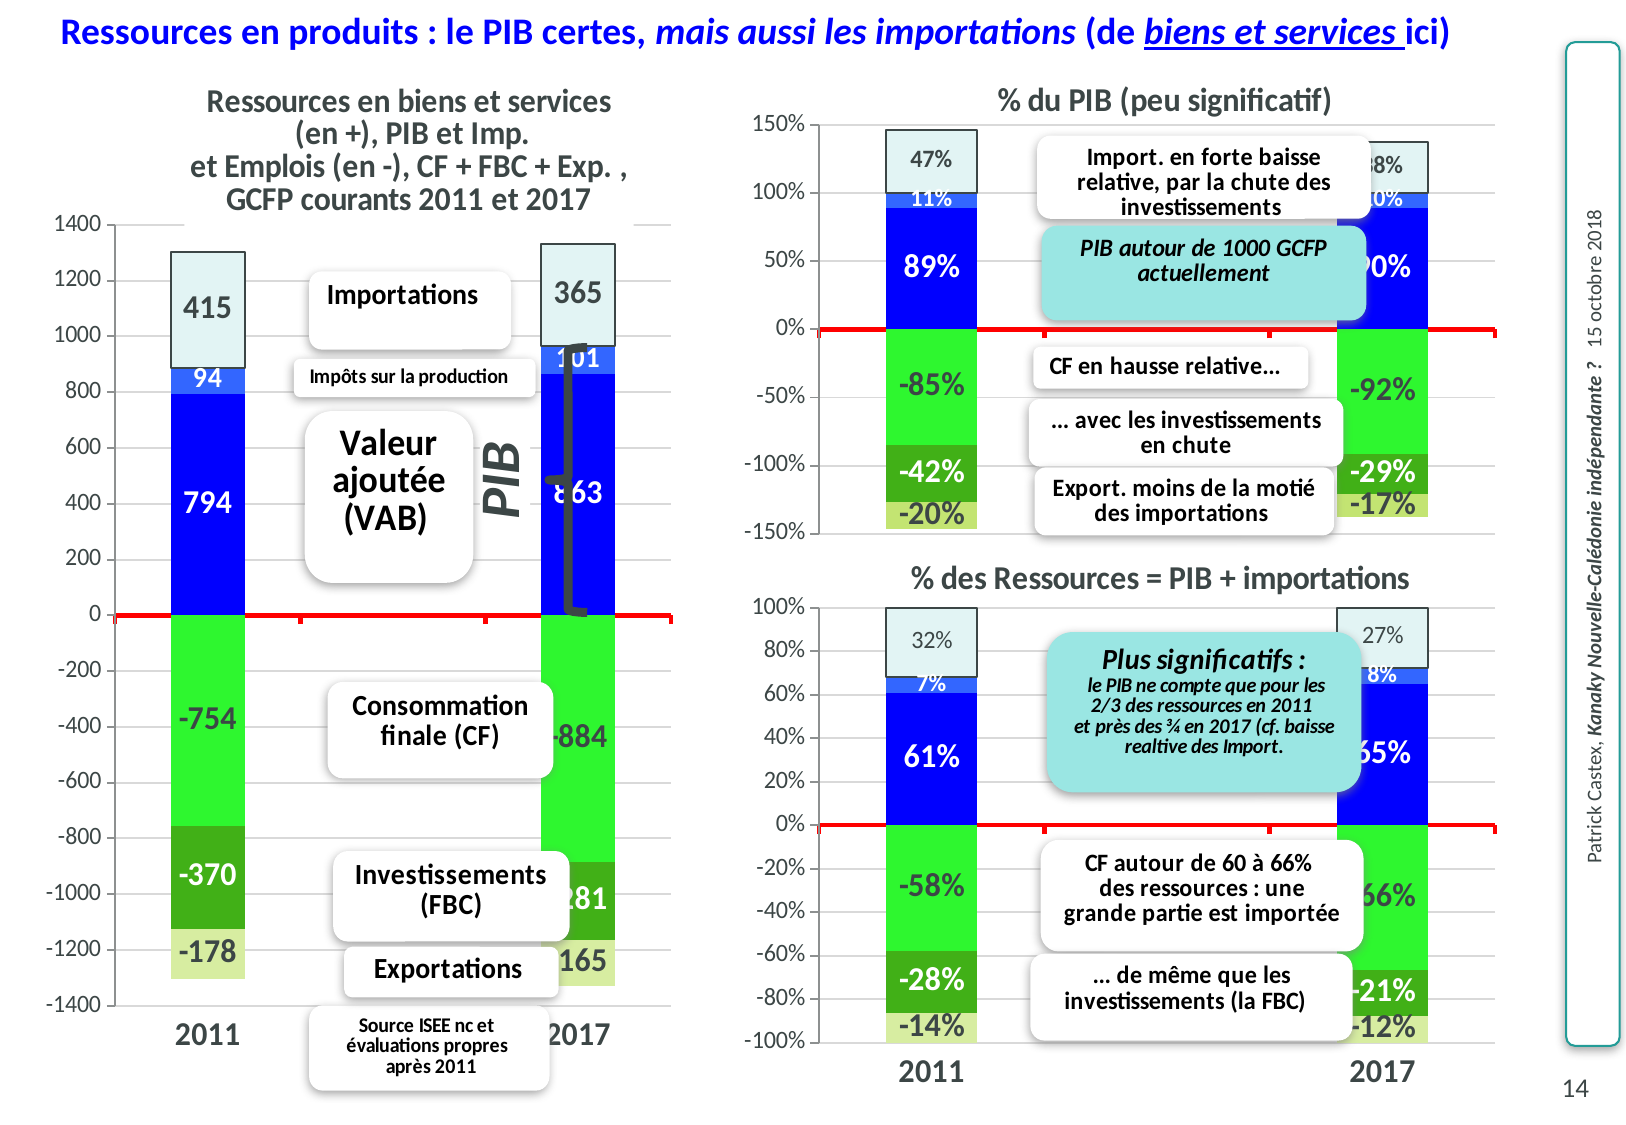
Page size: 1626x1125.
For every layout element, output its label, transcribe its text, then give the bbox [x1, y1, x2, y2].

chart [45, 75, 713, 1109]
title Ressources en produits : le PIB certes, mais aussi les importations (de biens et services ici) [45, 0, 1546, 76]
chart [743, 75, 1546, 1109]
